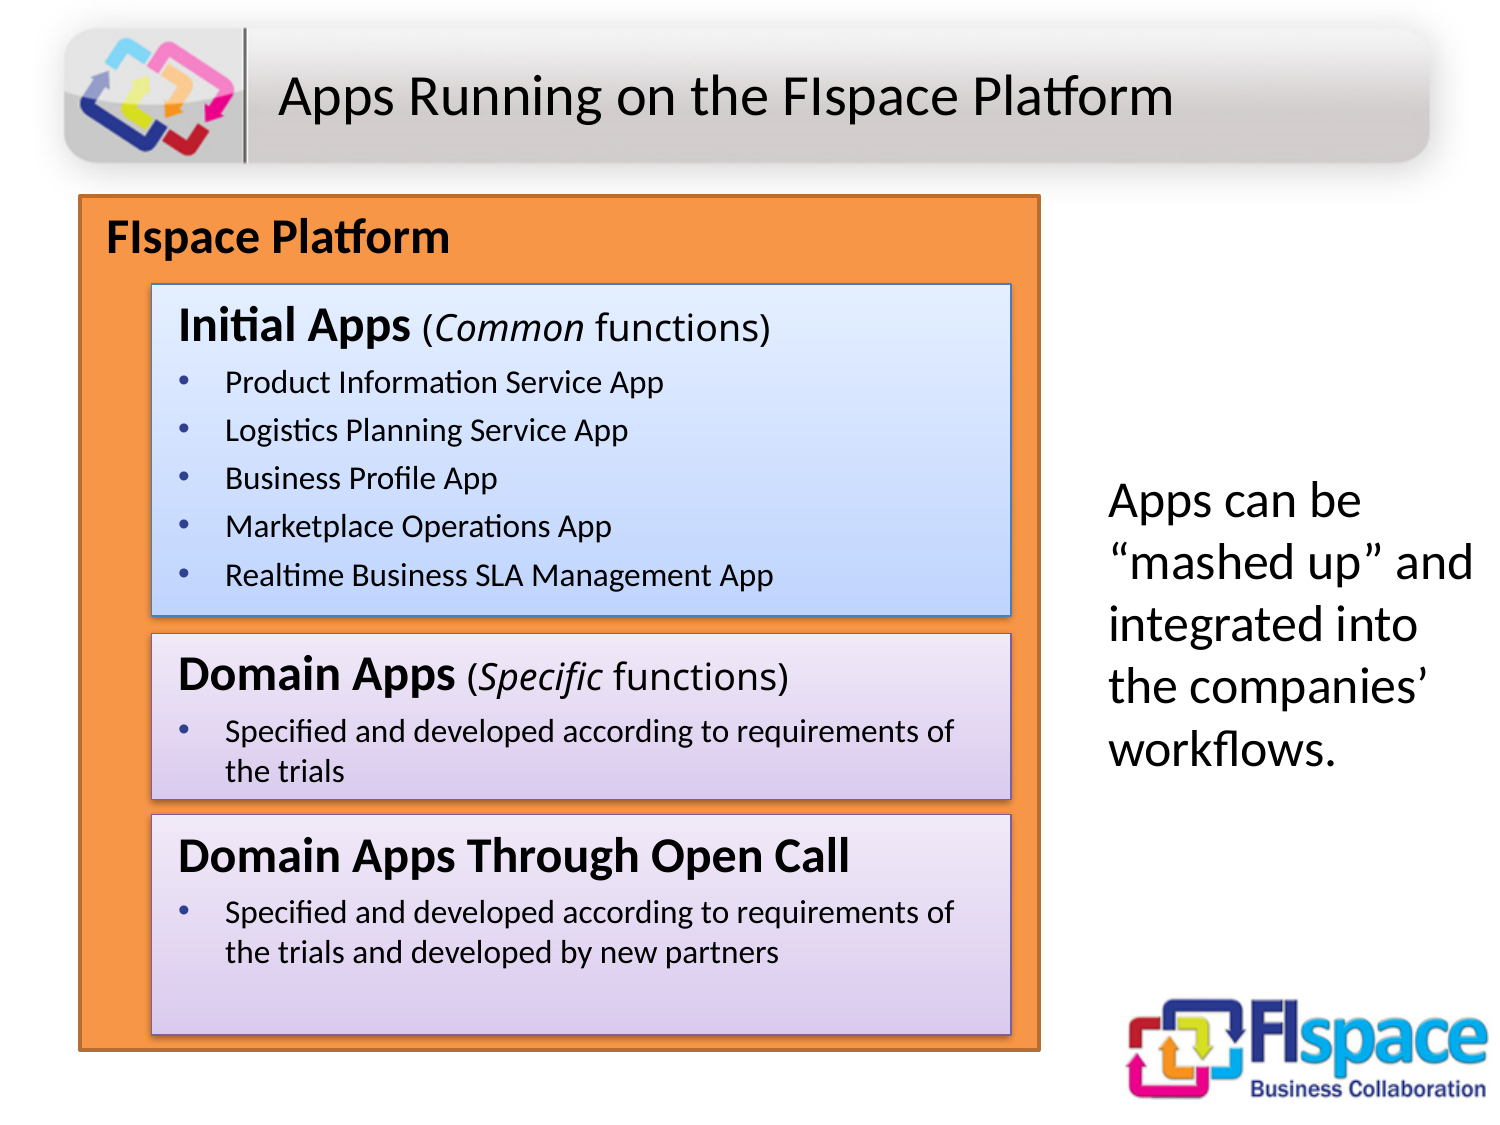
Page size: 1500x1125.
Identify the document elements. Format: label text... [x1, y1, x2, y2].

picture [0, 0, 1500, 253]
title Apps Running on the FIspace Platform [263, 41, 1395, 143]
picture [1123, 960, 1500, 1125]
text_box Apps can be “mashed up” and integrated into the companies’ workflows. [1021, 458, 1500, 830]
text_box Domain Apps Through Open Call Specified and developed according to requirements of the trials and developed by new partners [151, 814, 1012, 1036]
text_box Domain Apps (Specific functions) Specified and developed according to requirements of the trials [151, 633, 1012, 800]
text_box Initial Apps (Common functions) Product Information Service App Logistics Planning Service App Business Profile App Marketplace Operations App Realtime Business SLA Management App [151, 283, 1012, 617]
text_box FIspace Platform [78, 194, 1041, 1052]
